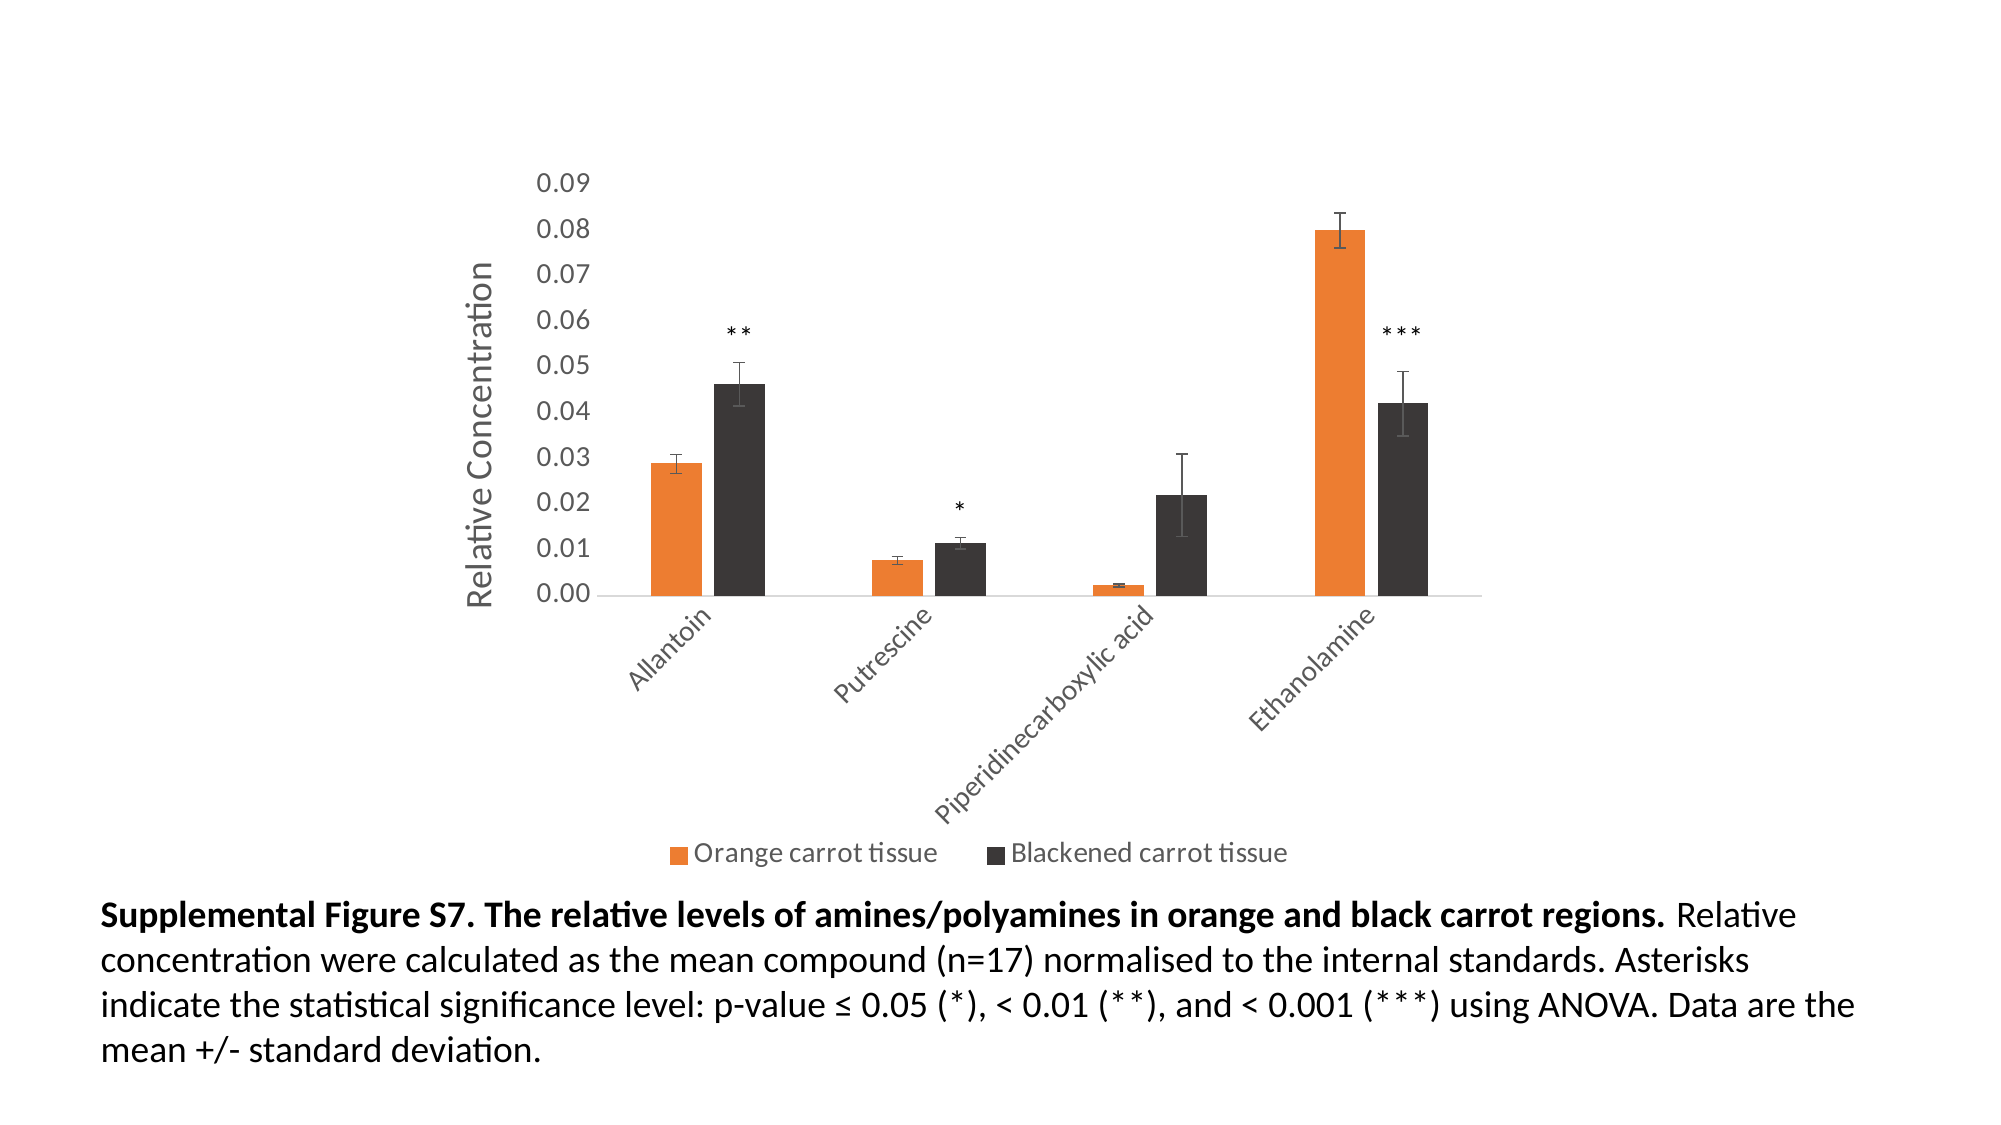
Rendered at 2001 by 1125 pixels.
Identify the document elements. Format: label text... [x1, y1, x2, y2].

text_box Supplemental Figure S7. The relative levels of amines/polyamines in orange and black carrot regions. Relative concentration were calculated as the mean compound (n=17) normalised to the internal standards. Asterisks indicate the statistical significance level: p-value ≤ 0.05 (*), < 0.01 (**), and < 0.001 (***) using ANOVA. Data are the mean +/- standard deviation. [85, 882, 1892, 1078]
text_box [440, 153, 1506, 883]
